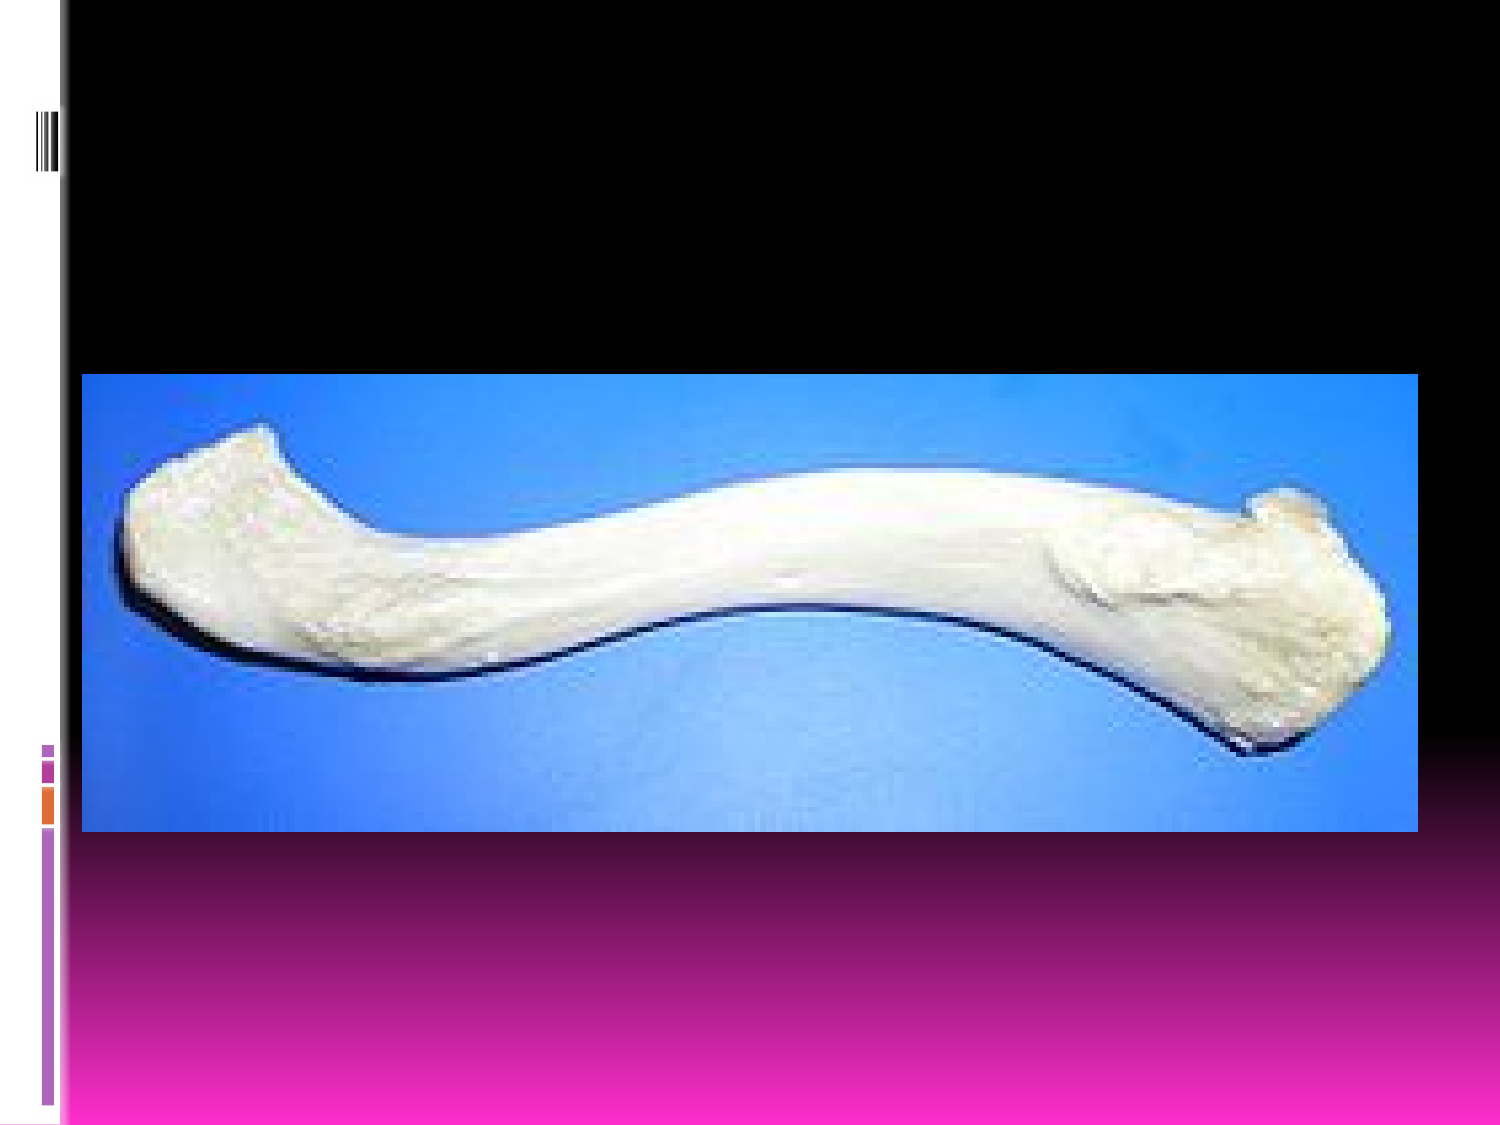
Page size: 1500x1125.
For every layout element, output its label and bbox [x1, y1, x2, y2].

list [81, 374, 1419, 833]
